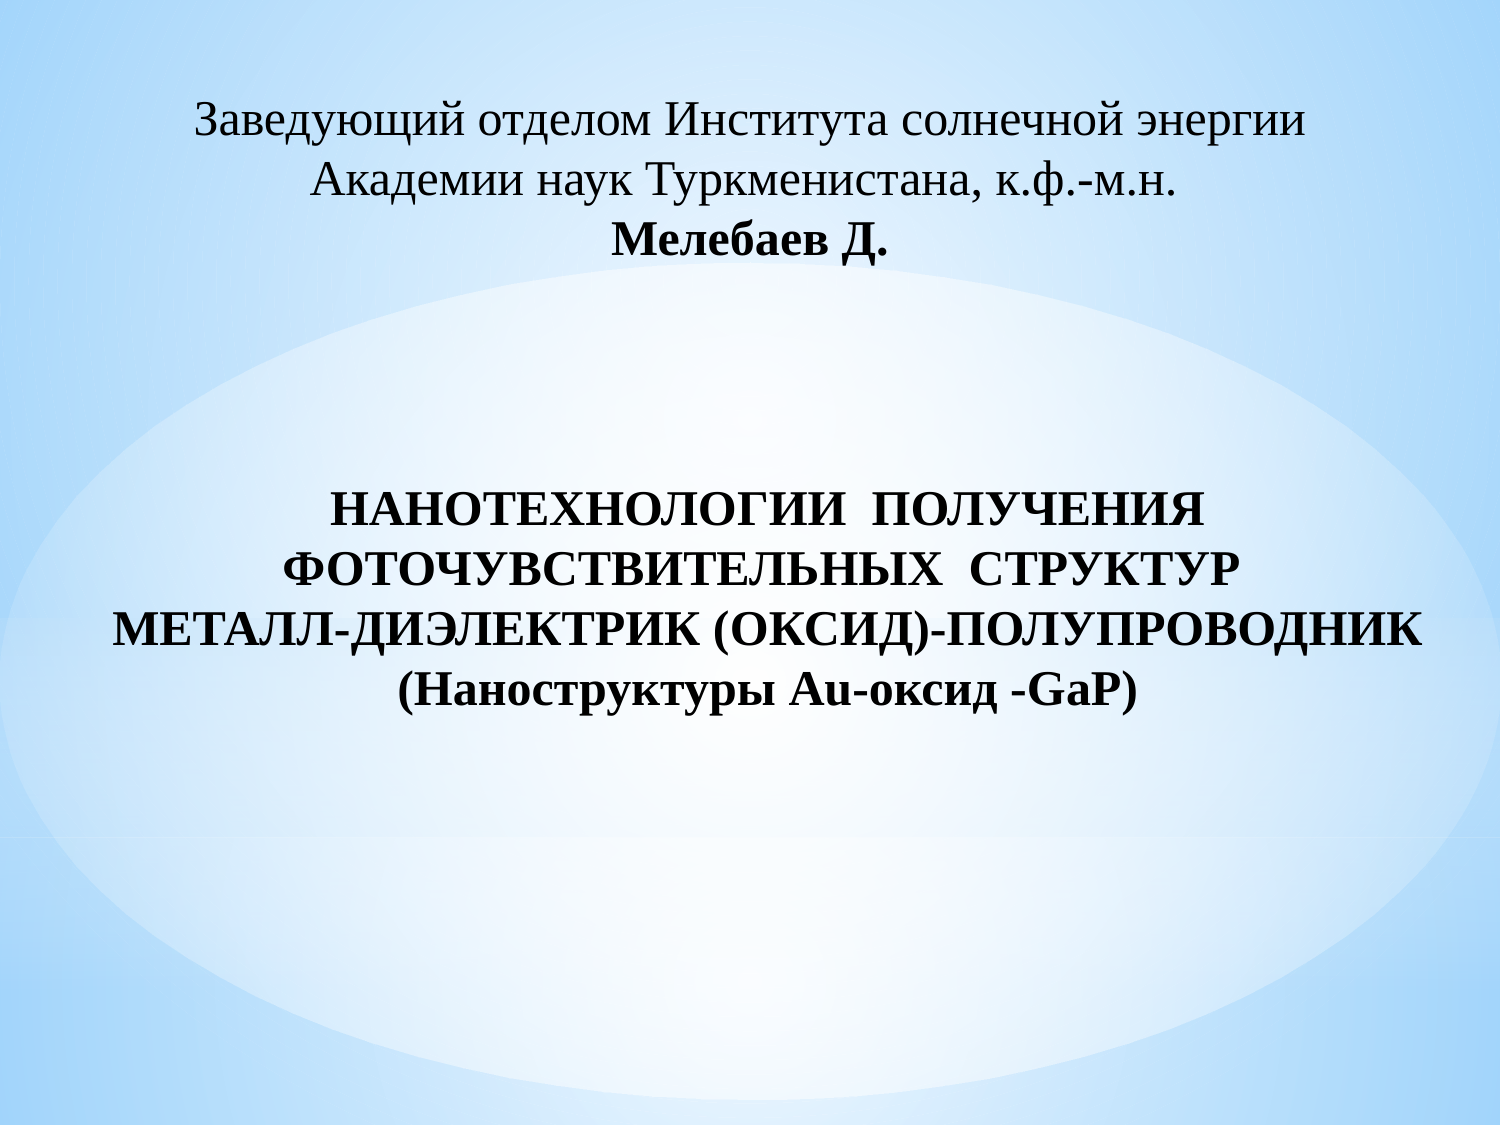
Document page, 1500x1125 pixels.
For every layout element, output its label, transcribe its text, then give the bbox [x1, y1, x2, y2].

text_box Заведующий отделом Института солнечной энергии Академии наук Туркменистана, к.ф.-м.н. Мелебаев Д. [147, 78, 1353, 273]
text_box НАНОТЕХНОЛОГИИ ПОЛУЧЕНИЯ ФОТОЧУВСТВИТЕЛЬНЫХ СТРУКТУР МЕТАЛЛ-ДИЭЛЕКТРИК (ОКСИД)-ПОЛУПРОВОДНИК (Наноструктуры Au-оксид -GaP) [76, 467, 1459, 783]
